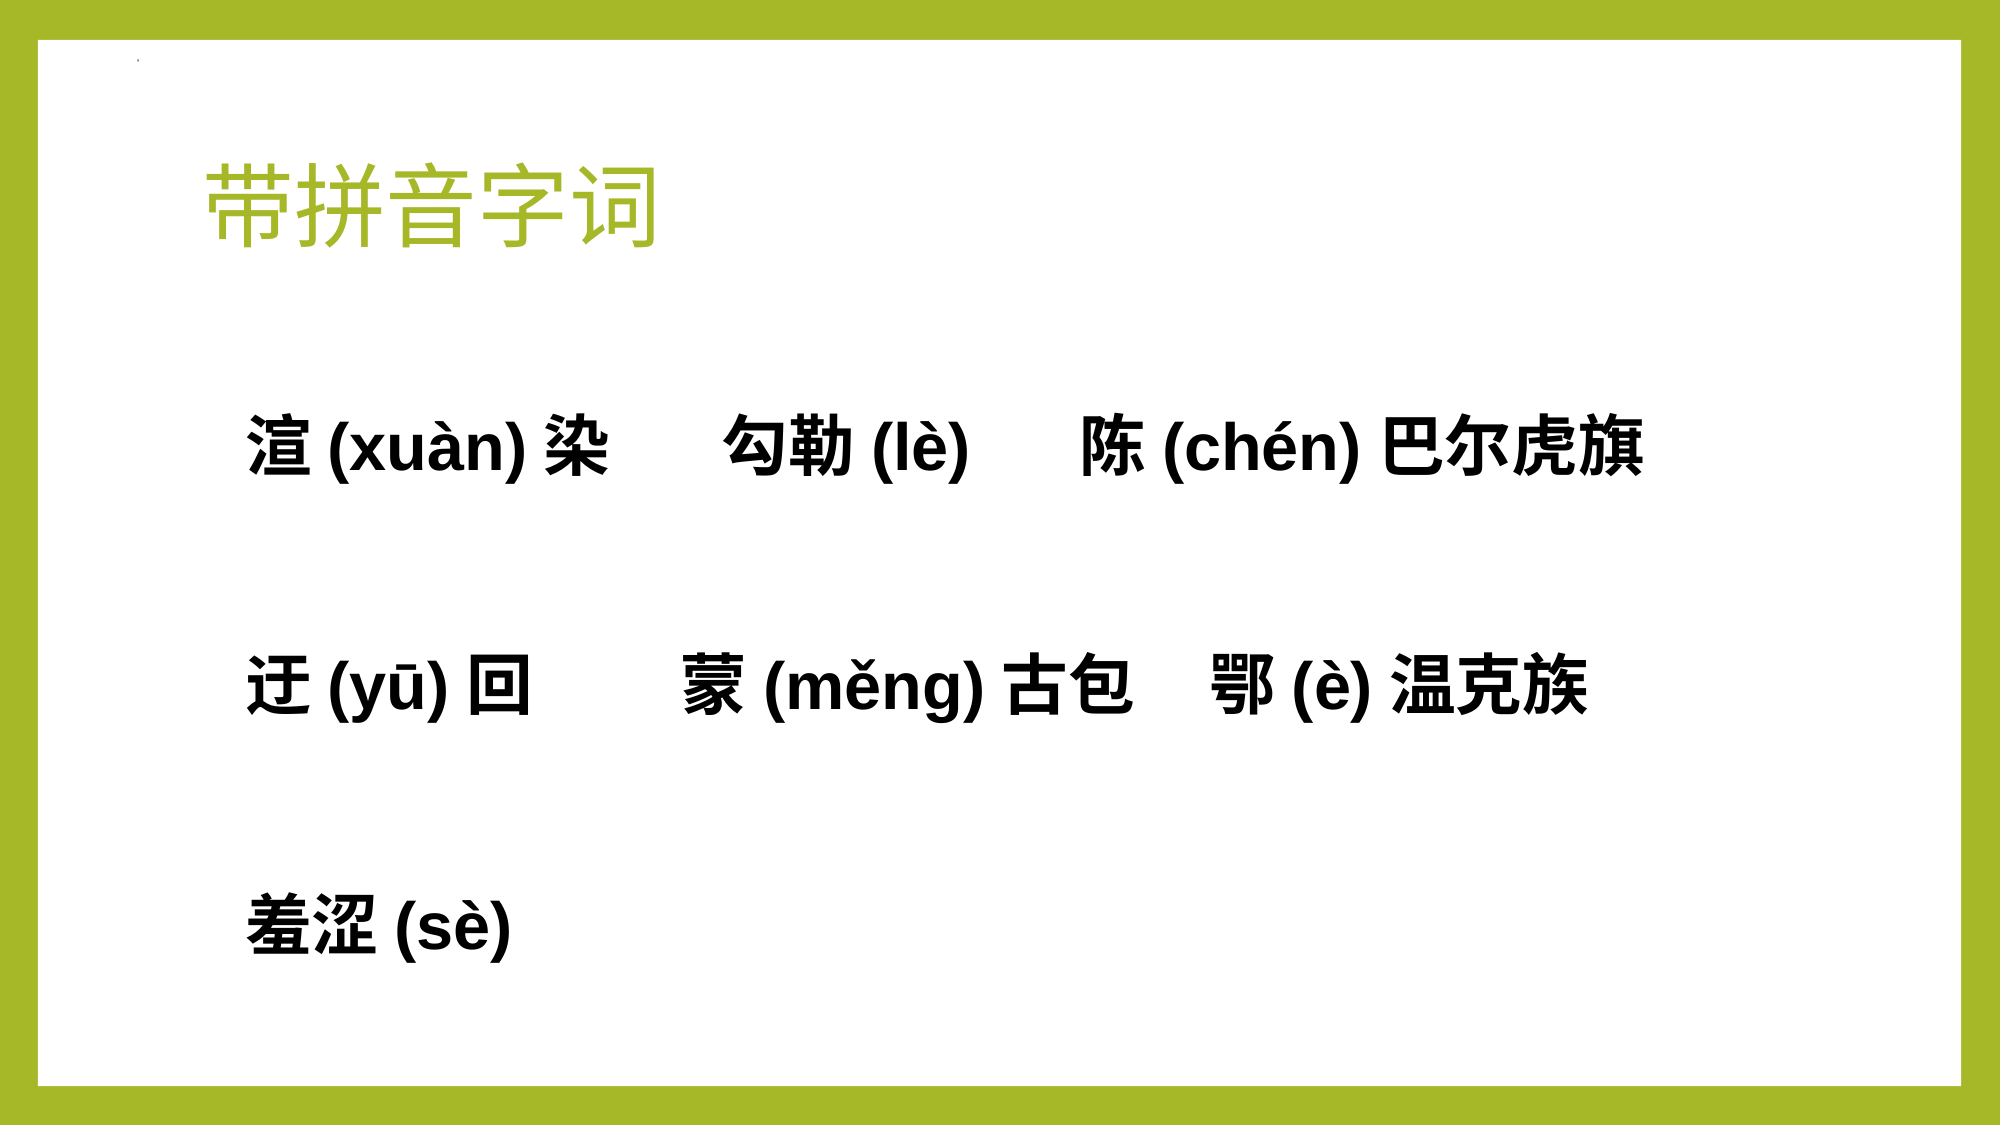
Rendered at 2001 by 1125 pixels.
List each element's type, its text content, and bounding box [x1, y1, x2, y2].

text_box 渲(xuàn)染 勾勒(lè) 陈(chén)巴尔虎旗 迂(yū)回 蒙(měng)古包 鄂(è)温克族 羞涩(sè) [230, 355, 1851, 971]
title 带拼音字词 [187, 99, 1808, 323]
